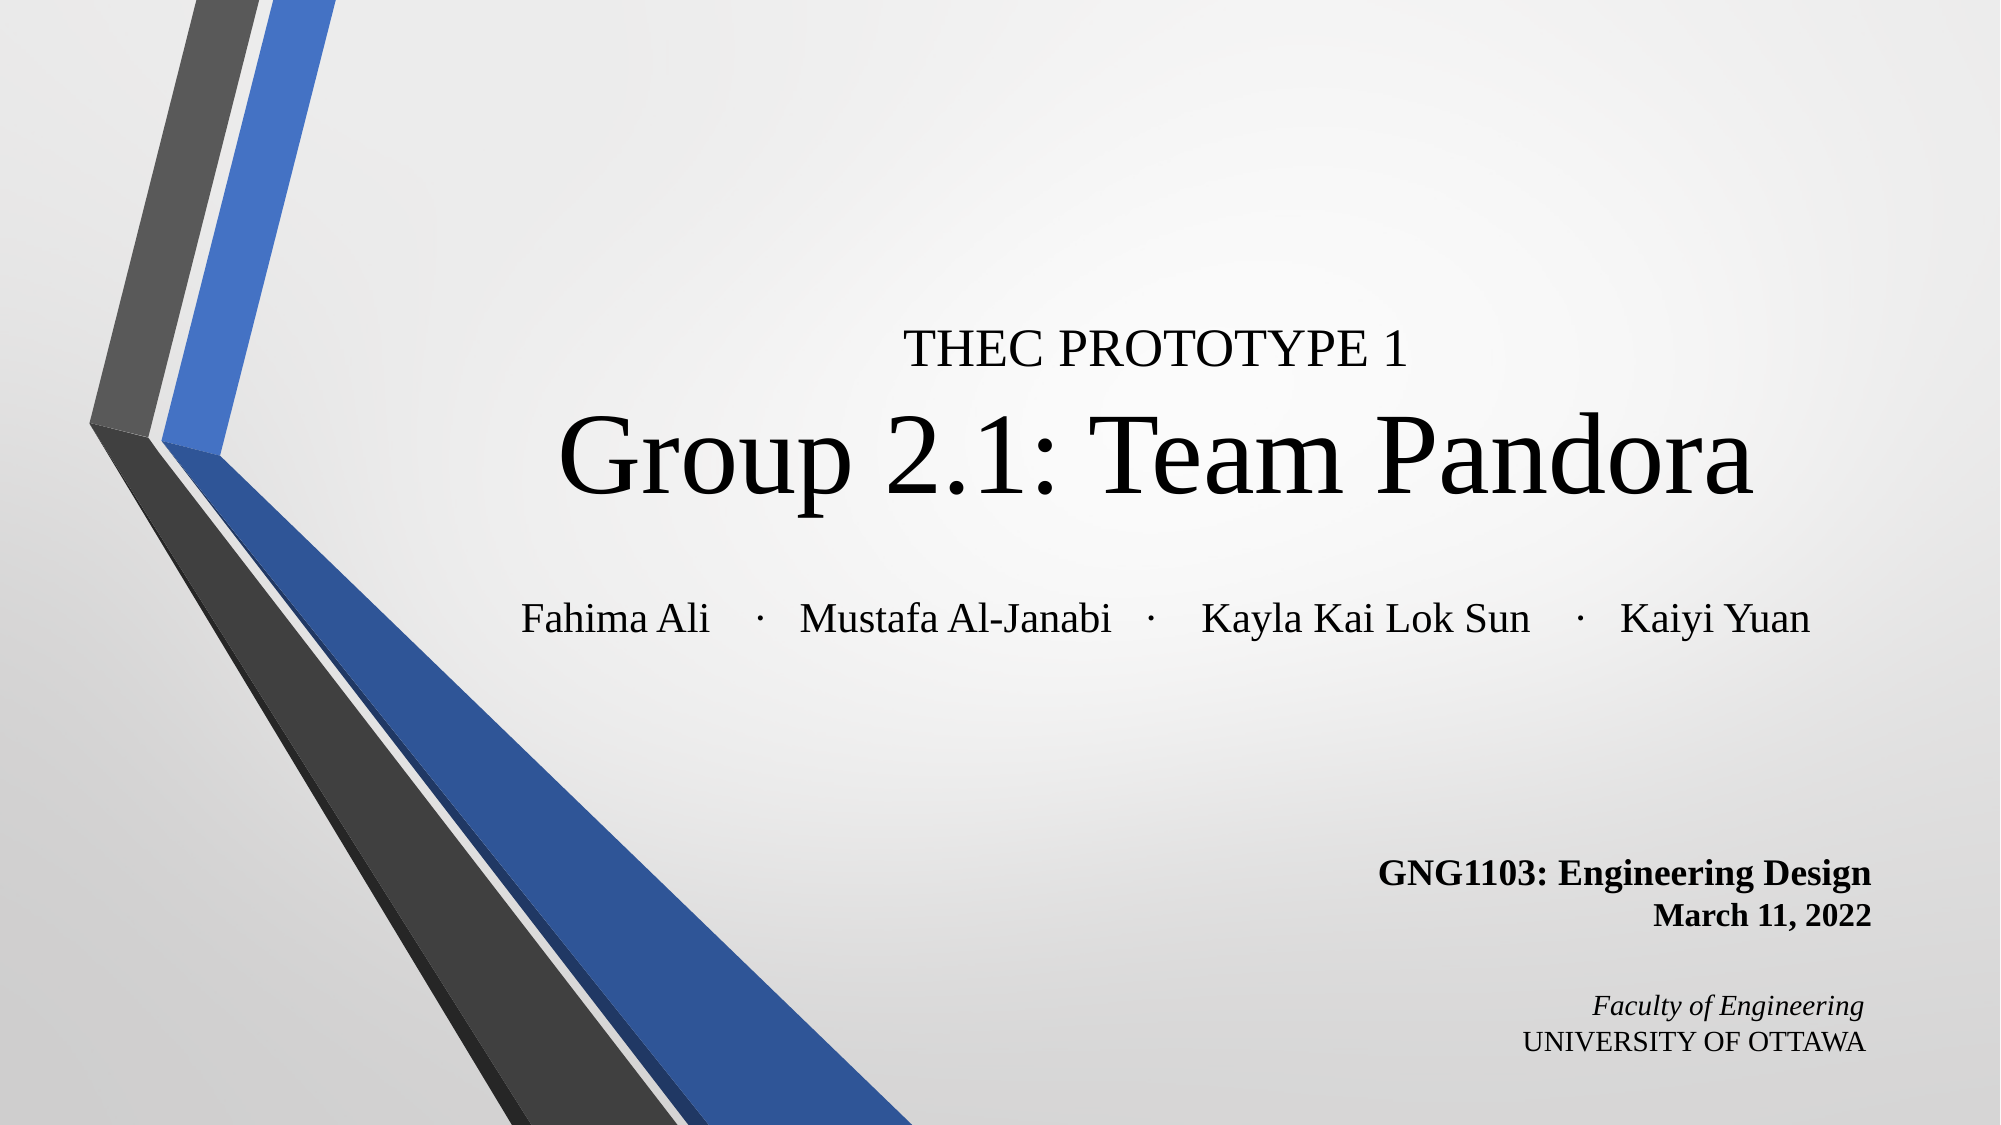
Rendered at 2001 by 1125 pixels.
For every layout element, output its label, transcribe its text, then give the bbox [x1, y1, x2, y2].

text_box GNG1103: Engineering Design March 11, 2022 Faculty of Engineering UNIVERSITY OF OTTAWA [1102, 840, 1887, 1065]
title THEC Prototype 1 Group 2.1: Team Pandora Fahima Ali · Mustafa Al-Janabi · Kayla Kai Lok Sun · Kaiyi Yuan [426, 202, 1887, 804]
